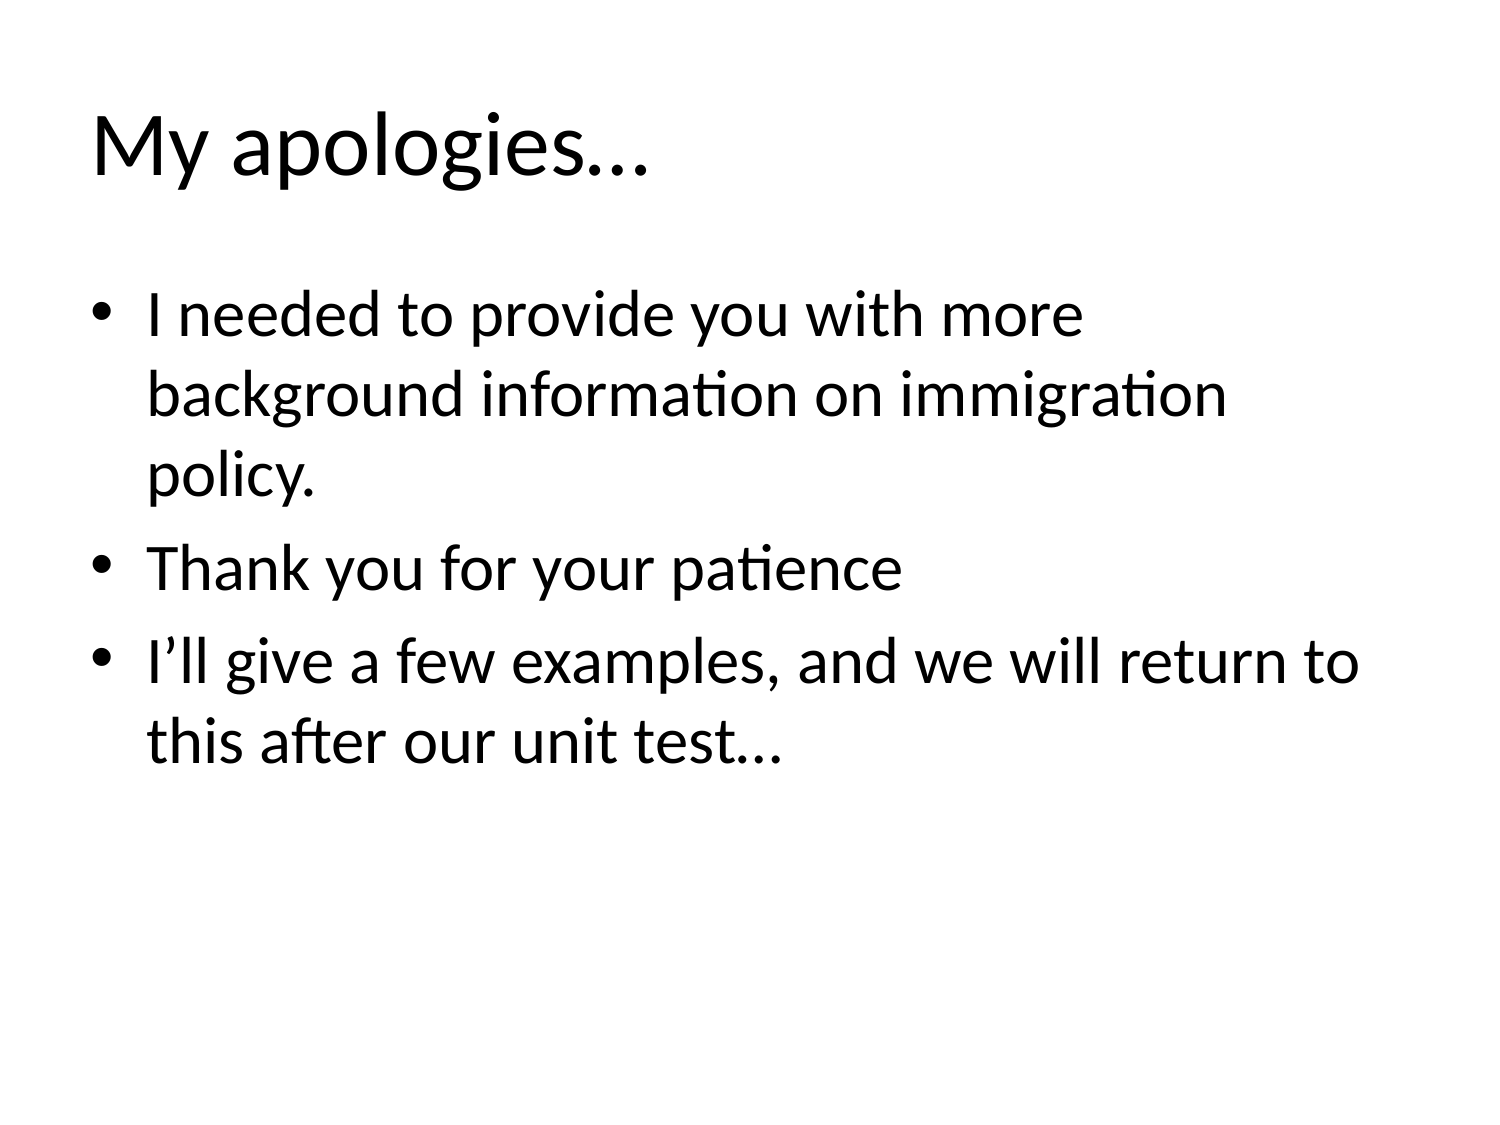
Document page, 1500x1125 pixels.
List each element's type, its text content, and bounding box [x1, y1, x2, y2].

title My apologies… [75, 45, 1425, 233]
list I needed to provide you with more background information on immigration policy. Thank you for your patience I’ll give a few examples, and we will return to this after our unit test… [75, 262, 1425, 1005]
